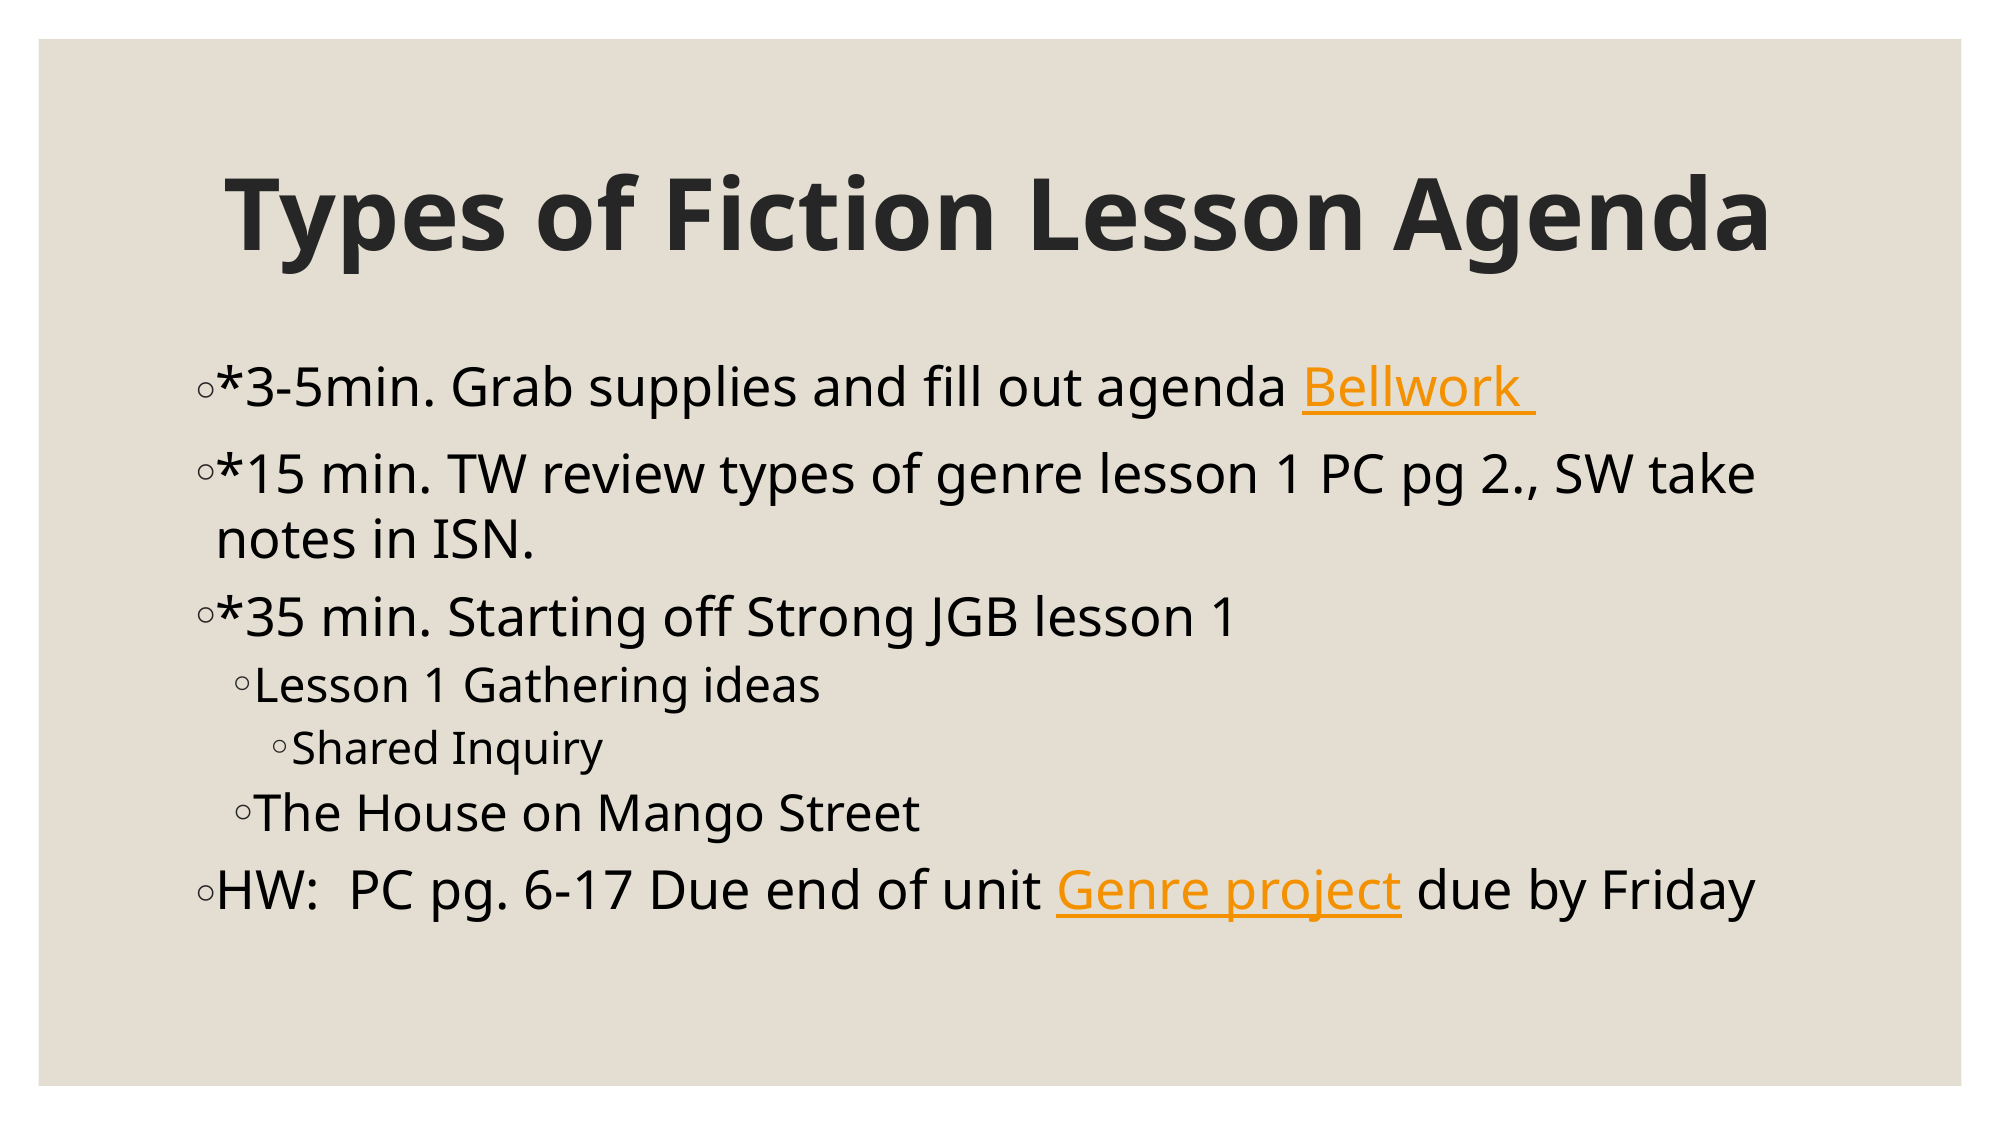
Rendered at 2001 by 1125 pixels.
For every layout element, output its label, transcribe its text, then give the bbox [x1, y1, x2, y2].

title Types of Fiction Lesson Agenda [174, 105, 1825, 331]
list *3-5min. Grab supplies and fill out agenda Bellwork *15 min. TW review types of genre lesson 1 PC pg 2., SW take notes in ISN. *35 min. Starting off Strong JGB lesson 1 Lesson 1 Gathering ideas Shared Inquiry The House on Mango Street HW: PC pg. 6-17 Due end of unit Genre project due by Friday [174, 345, 1825, 990]
